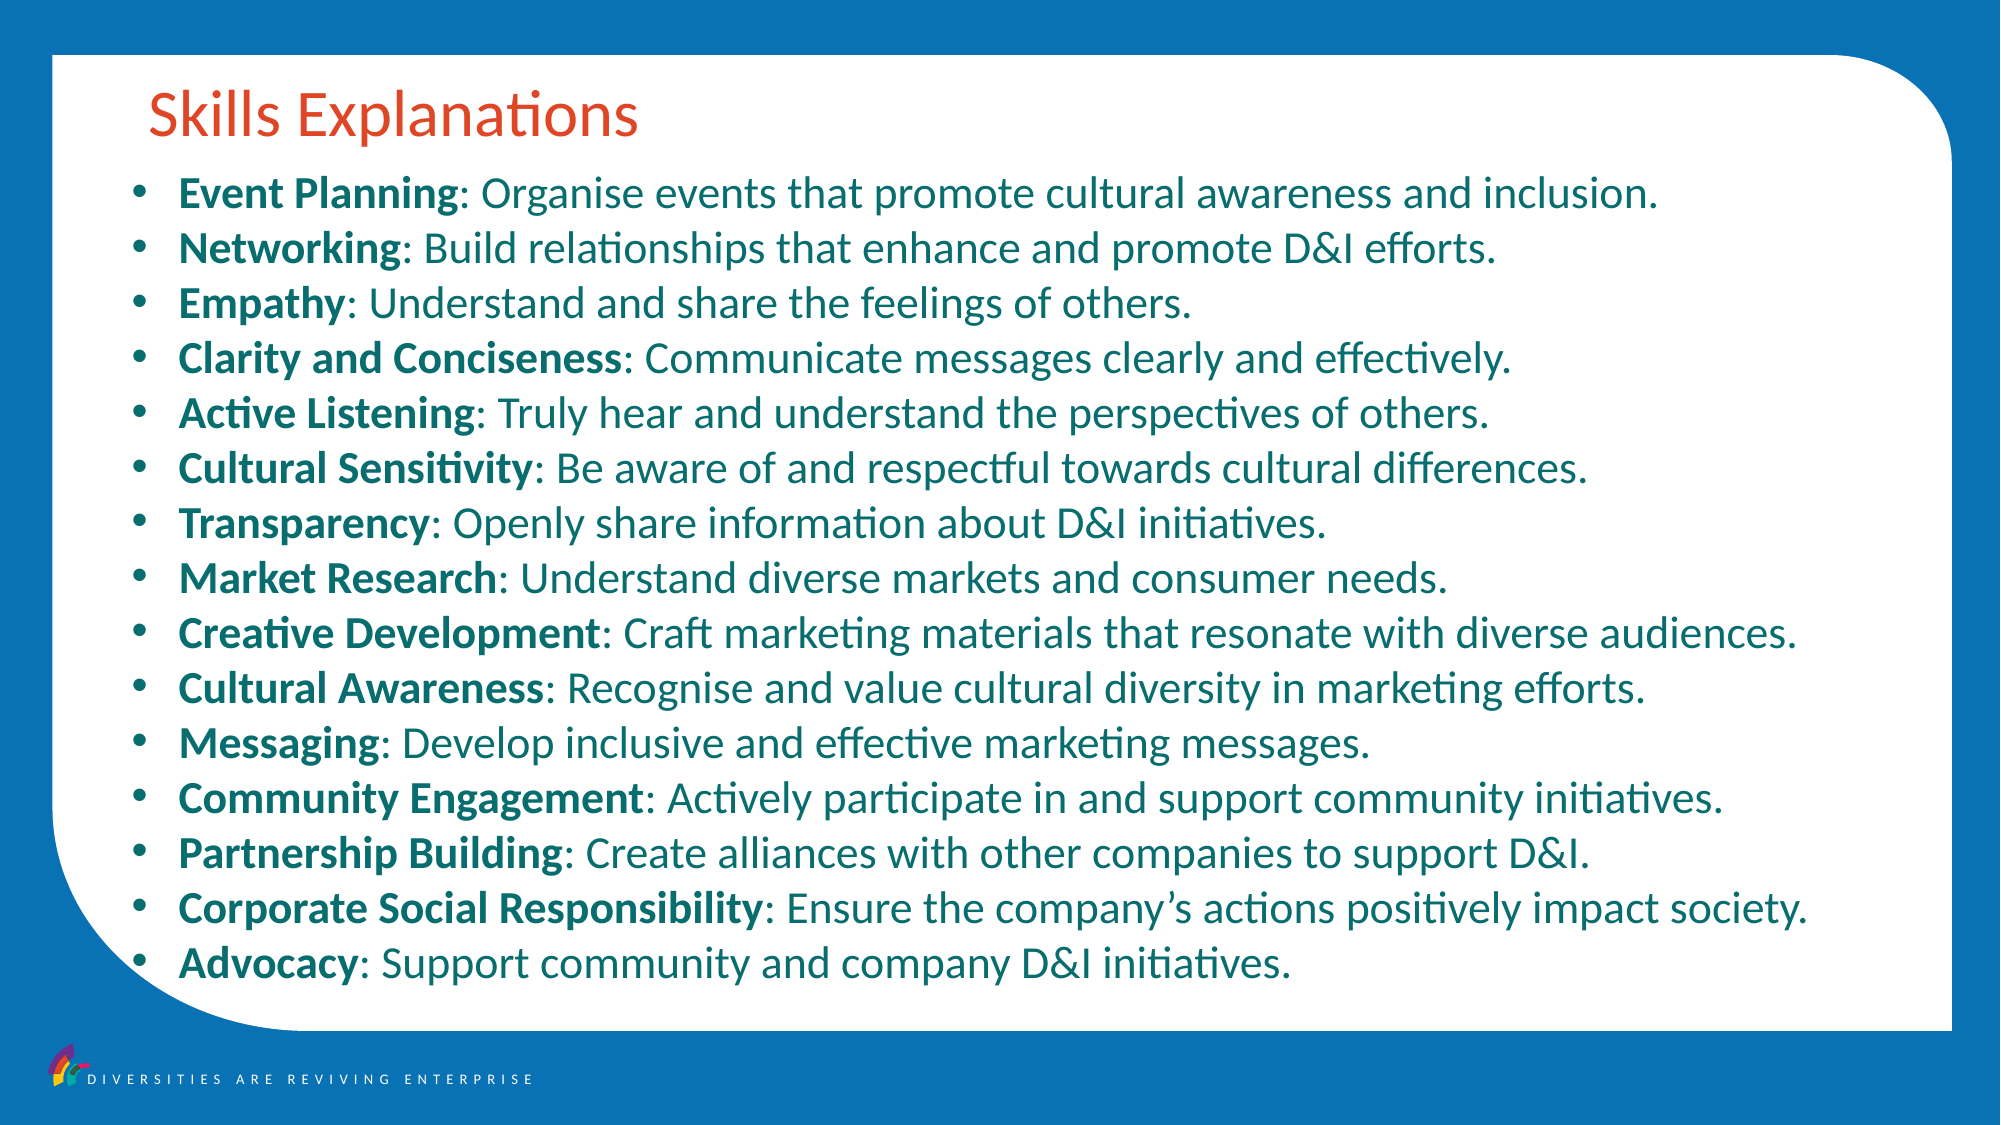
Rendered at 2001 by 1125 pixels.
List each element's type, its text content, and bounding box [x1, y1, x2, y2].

list Skills Explanations [133, 71, 1872, 204]
list Event Planning: Organise events that promote cultural awareness and inclusion. Networking: Build relationships that enhance and promote D&I efforts. Empathy: Understand and share the feelings of others. Clarity and Conciseness: Communicate messages clearly and effectively. Active Listening: Truly hear and understand the perspectives of others. Cultural Sensitivity: Be aware of and respectful towards cultural differences. Transparency: Openly share information about D&I initiatives. Market Research: Understand diverse markets and consumer needs. Creative Development: Craft marketing materials that resonate with diverse audiences. Cultural Awareness: Recognise and value cultural diversity in marketing efforts. Messaging: Develop inclusive and effective marketing messages. Community Engagement: Actively participate in and support community initiatives. Partnership Building: Create alliances with other companies to support D&I. Corporate Social Responsibility: Ensure the company’s actions positively impact society. Advocacy: Support community and company D&I initiatives. [116, 155, 1836, 995]
